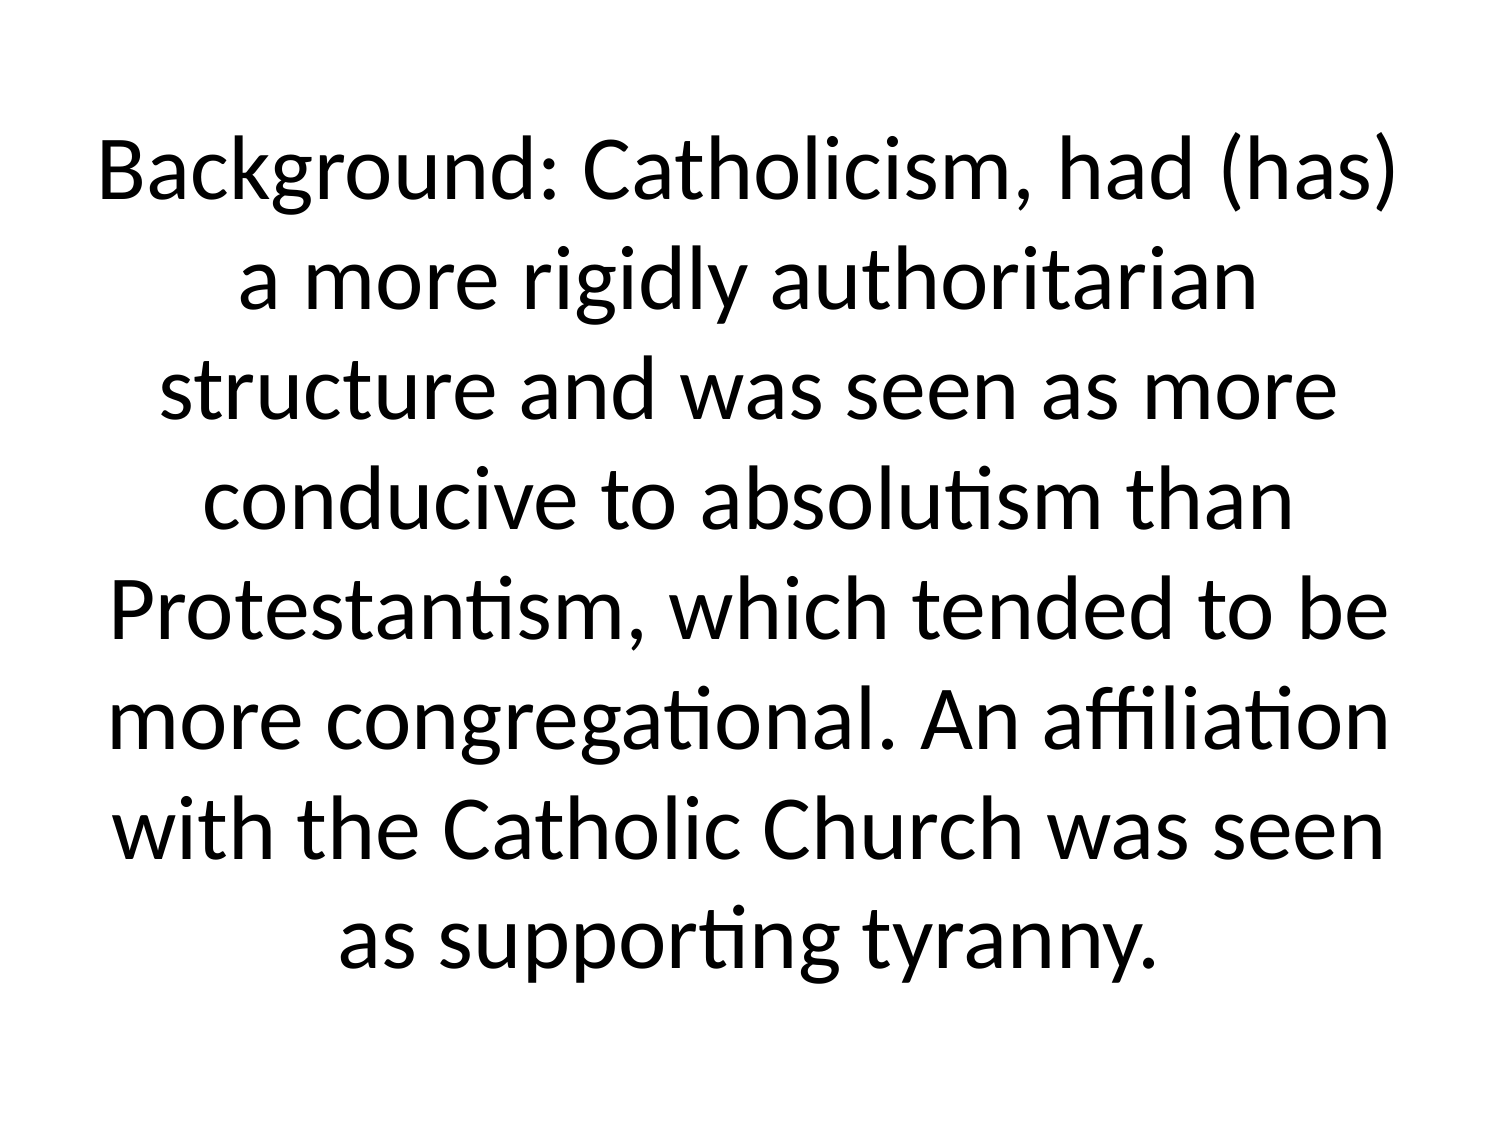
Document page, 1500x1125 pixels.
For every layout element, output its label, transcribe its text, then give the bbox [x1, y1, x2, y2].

title Background: Catholicism, had (has) a more rigidly authoritarian structure and was seen as more conducive to absolutism than Protestantism, which tended to be more congregational. An affiliation with the Catholic Church was seen as supporting tyranny. [74, 44, 1426, 1051]
